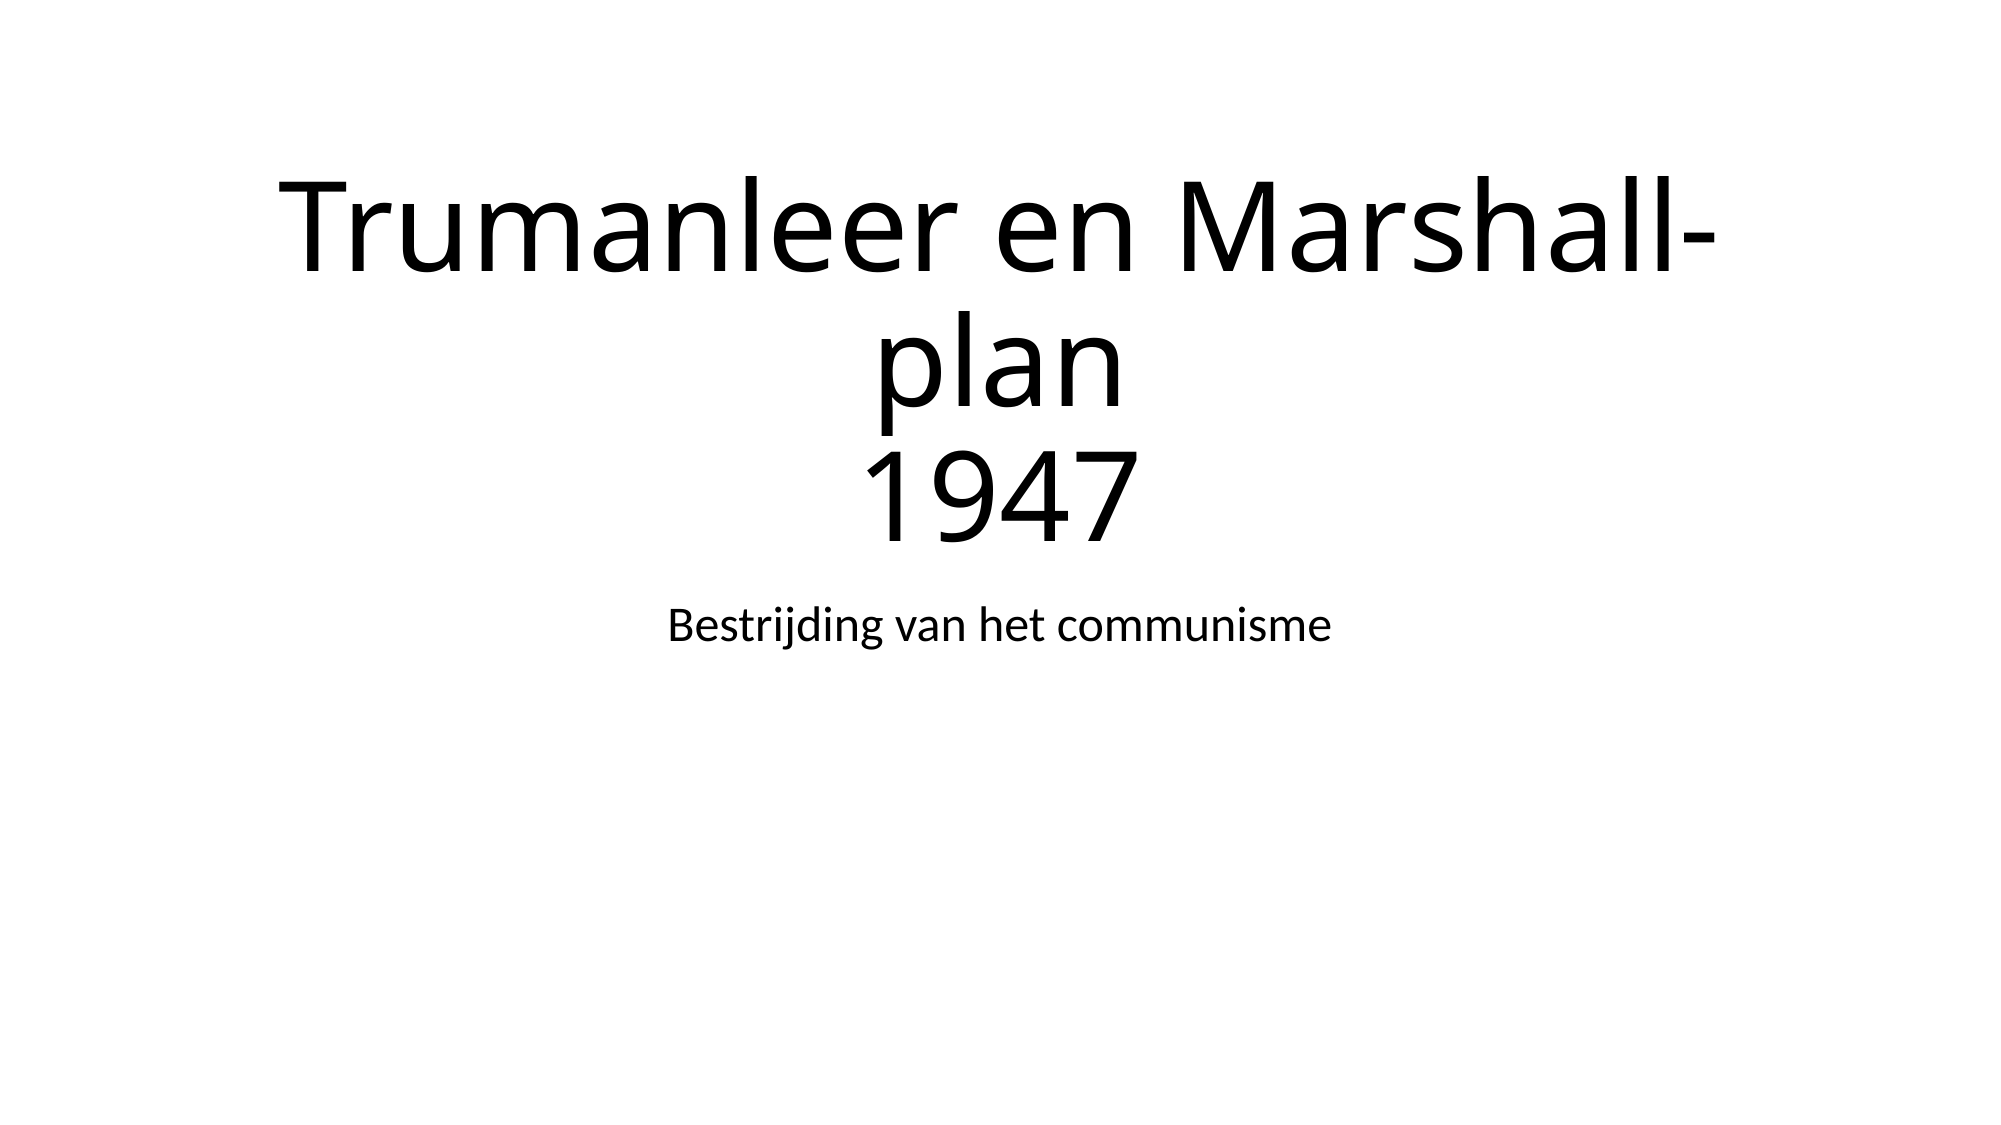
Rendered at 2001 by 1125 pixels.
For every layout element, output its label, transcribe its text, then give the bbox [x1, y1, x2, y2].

title Trumanleer en Marshall-plan 1947 [249, 184, 1750, 576]
subtitle Bestrijding van het communisme [249, 590, 1750, 863]
